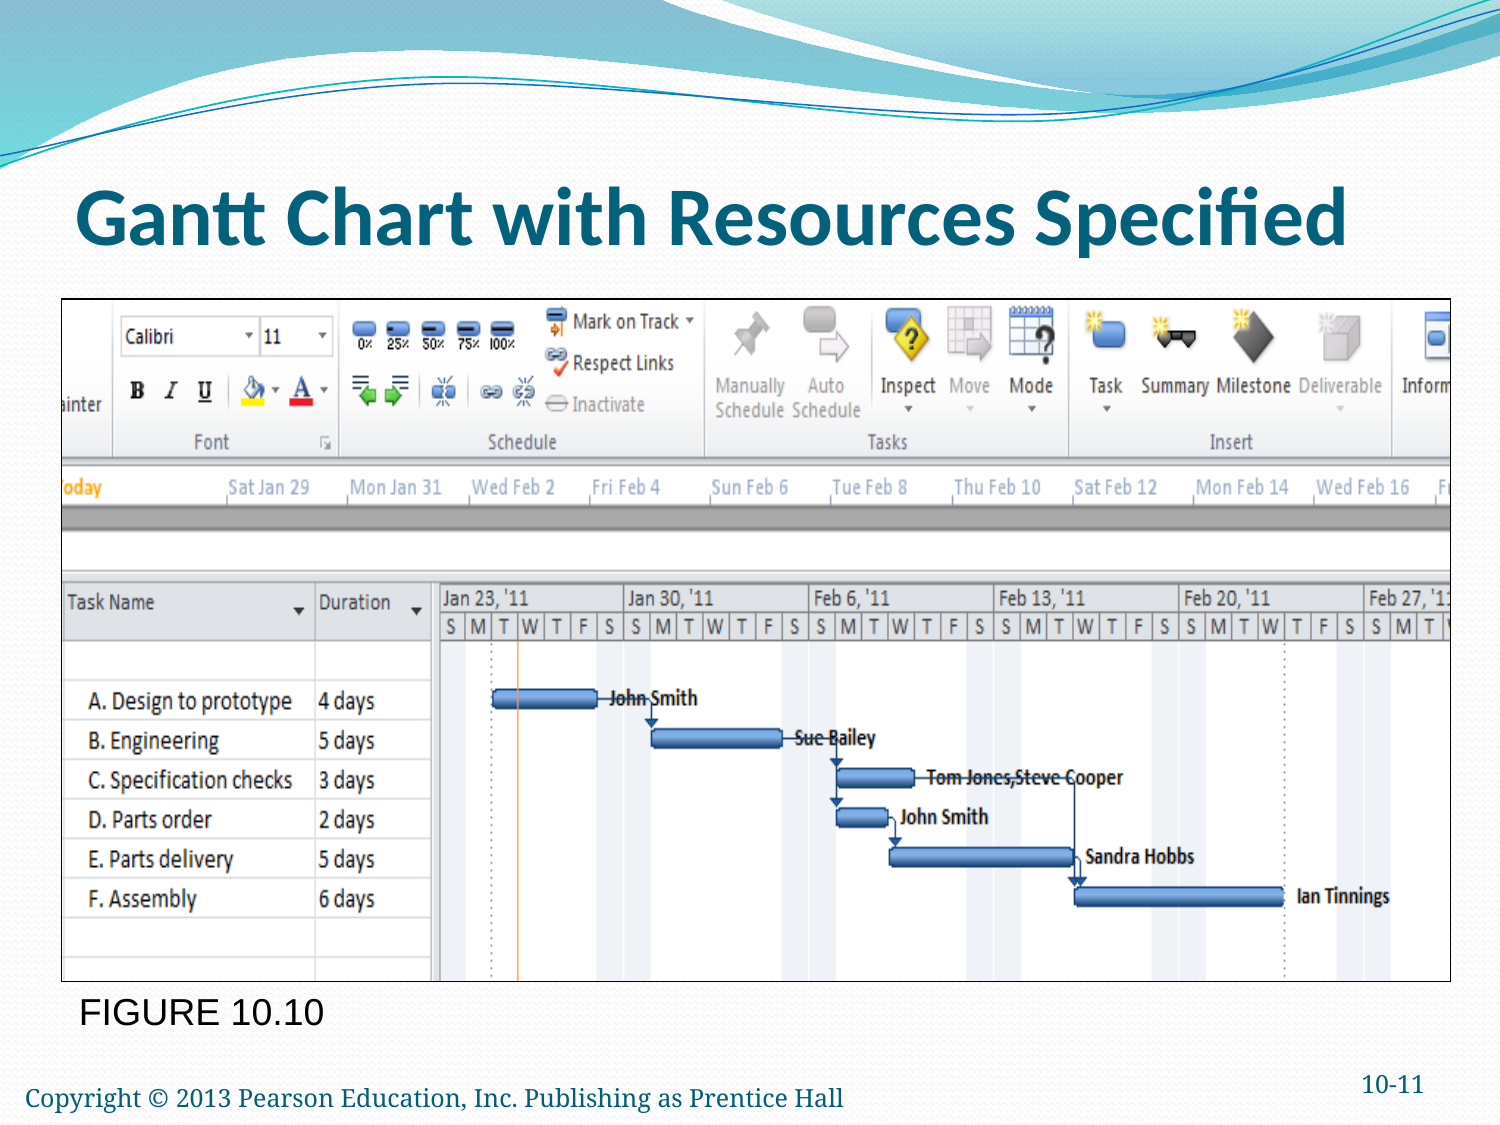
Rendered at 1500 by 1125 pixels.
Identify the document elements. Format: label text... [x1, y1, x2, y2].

picture [62, 299, 1451, 982]
slide_number 10-11 [1299, 1042, 1425, 1103]
title Project Delta Forward Pass Using AOA Network [63, 991, 361, 995]
text_box Copyright © 2013 Pearson Education, Inc. Publishing as Prentice Hall [24, 1074, 988, 1113]
title Gantt Chart with Resources Specified [74, 74, 1438, 263]
text_box FIGURE 10.10 [63, 994, 361, 1041]
